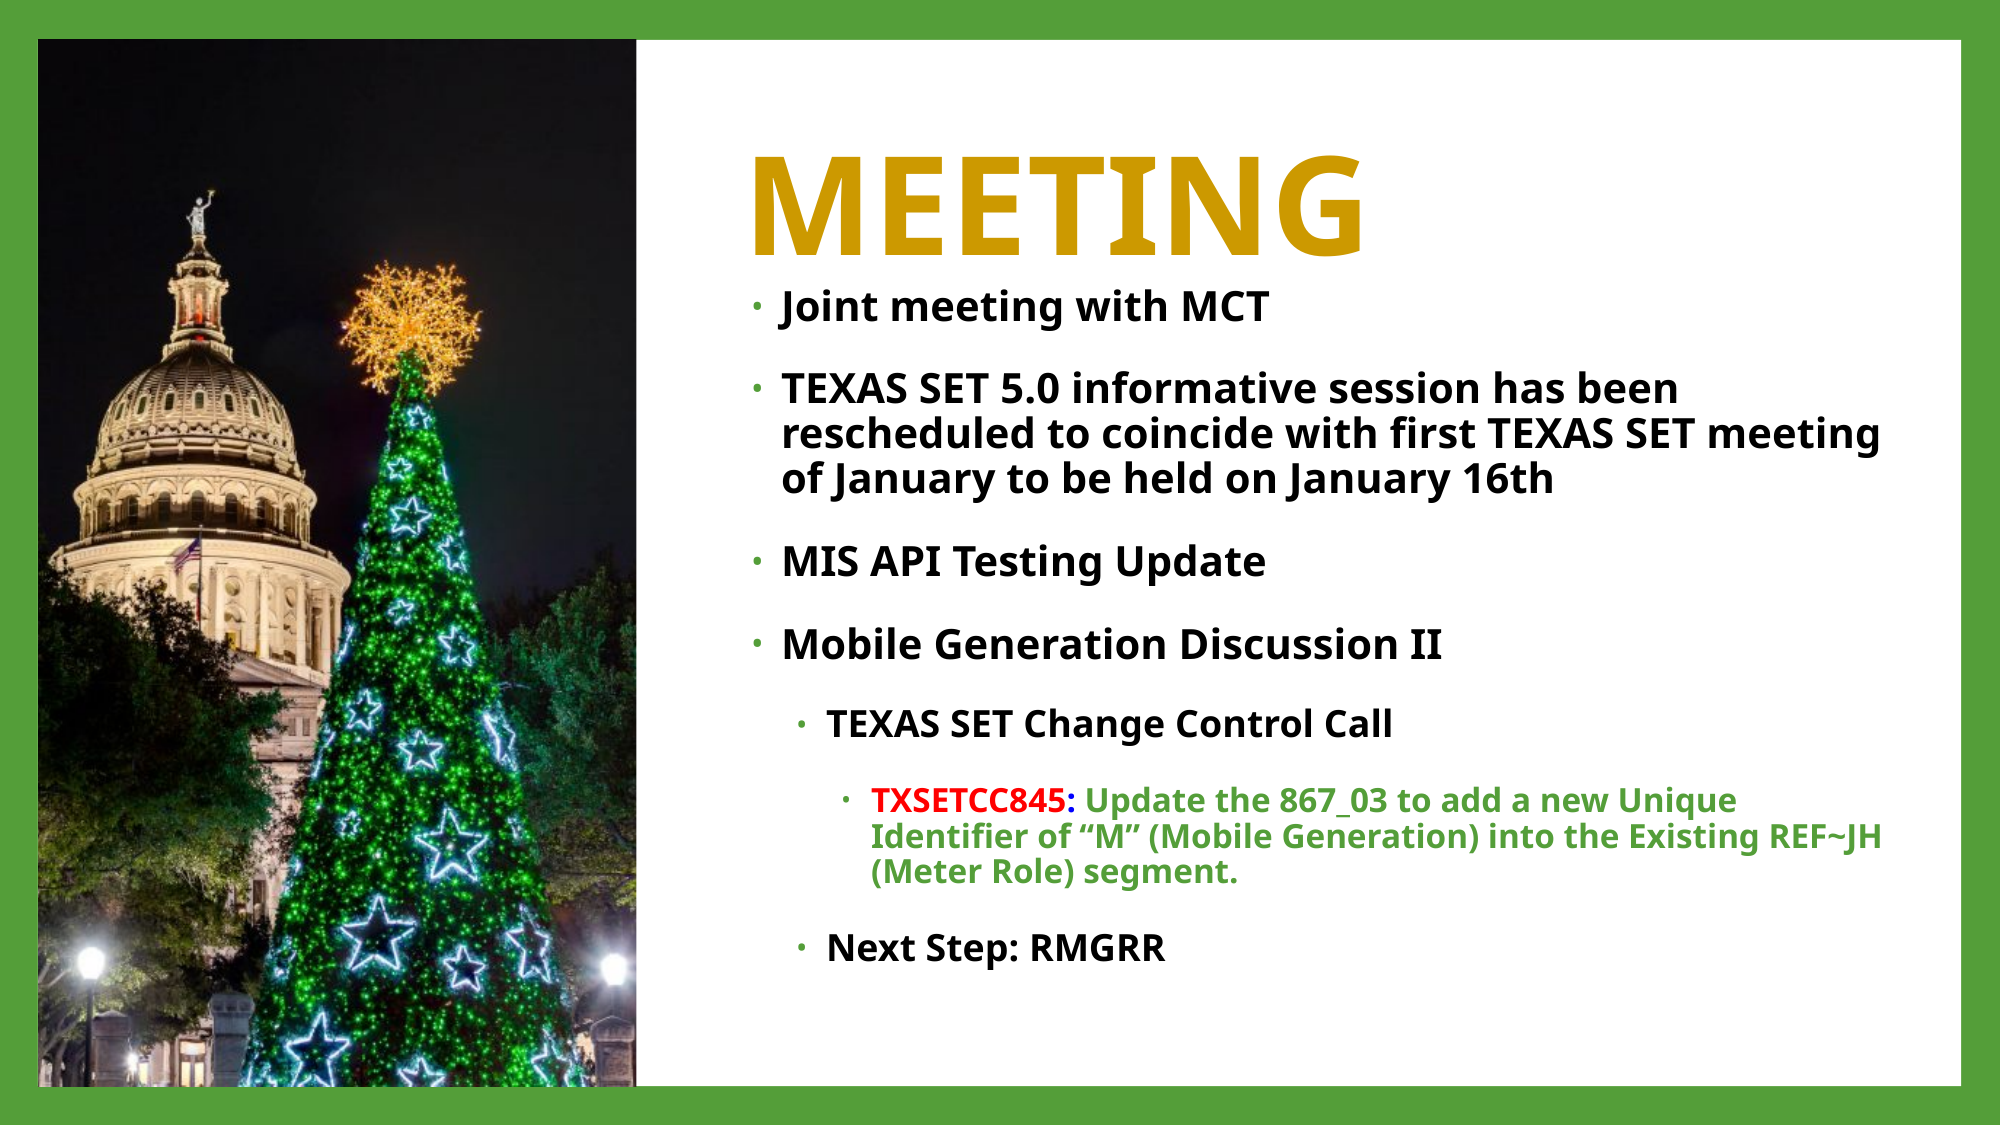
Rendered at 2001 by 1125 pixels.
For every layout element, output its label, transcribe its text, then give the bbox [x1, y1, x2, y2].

picture [37, 39, 637, 1087]
list Joint meeting with MCT TEXAS SET 5.0 informative session has been rescheduled to coincide with first TEXAS SET meeting of January to be held on January 16th MIS API Testing Update Mobile Generation Discussion II TEXAS SET Change Control Call TXSETCC845: Update the 867_03 to add a new Unique Identifier of “M” (Mobile Generation) into the Existing REF~JH (Meter Role) segment. Next Step: RMGRR [728, 277, 1919, 1004]
text_box Meeting [728, 99, 1827, 277]
